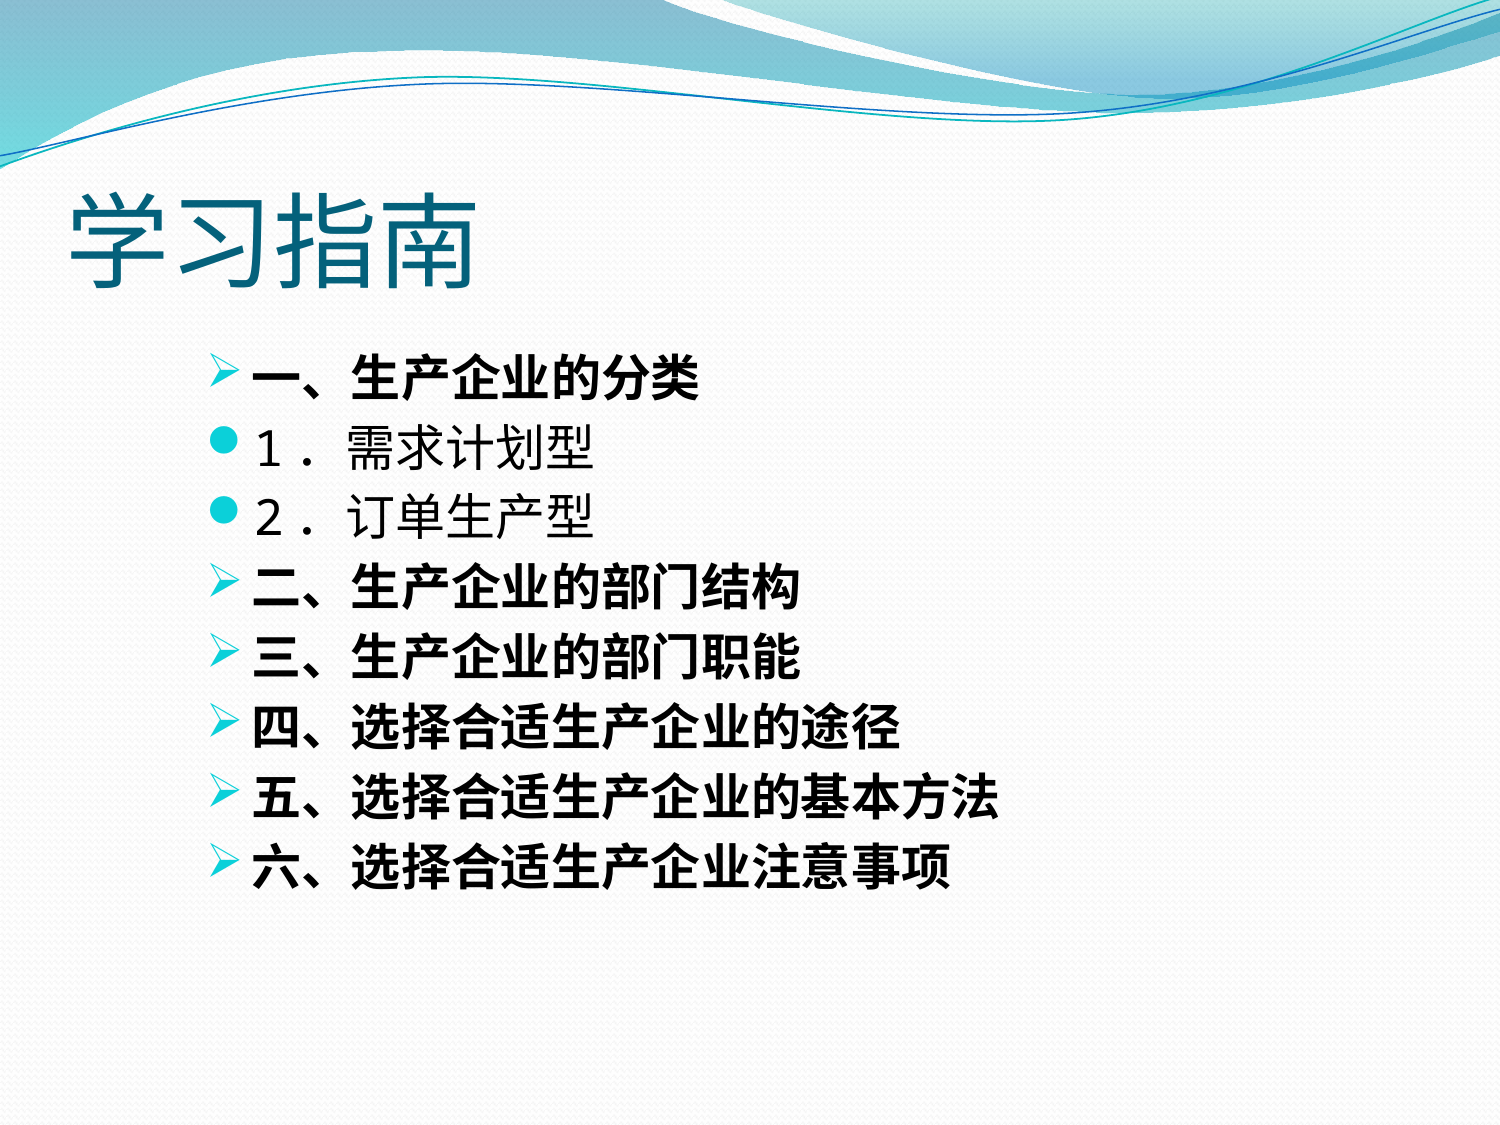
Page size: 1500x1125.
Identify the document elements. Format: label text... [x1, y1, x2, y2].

text_box 一、生产企业的分类 1．需求计划型 2．订单生产型 二、生产企业的部门结构 三、生产企业的部门职能 四、选择合适生产企业的途径 五、选择合适生产企业的基本方法 六、选择合适生产企业注意事项 [191, 338, 1500, 1059]
title 学习指南 [64, 113, 1415, 302]
